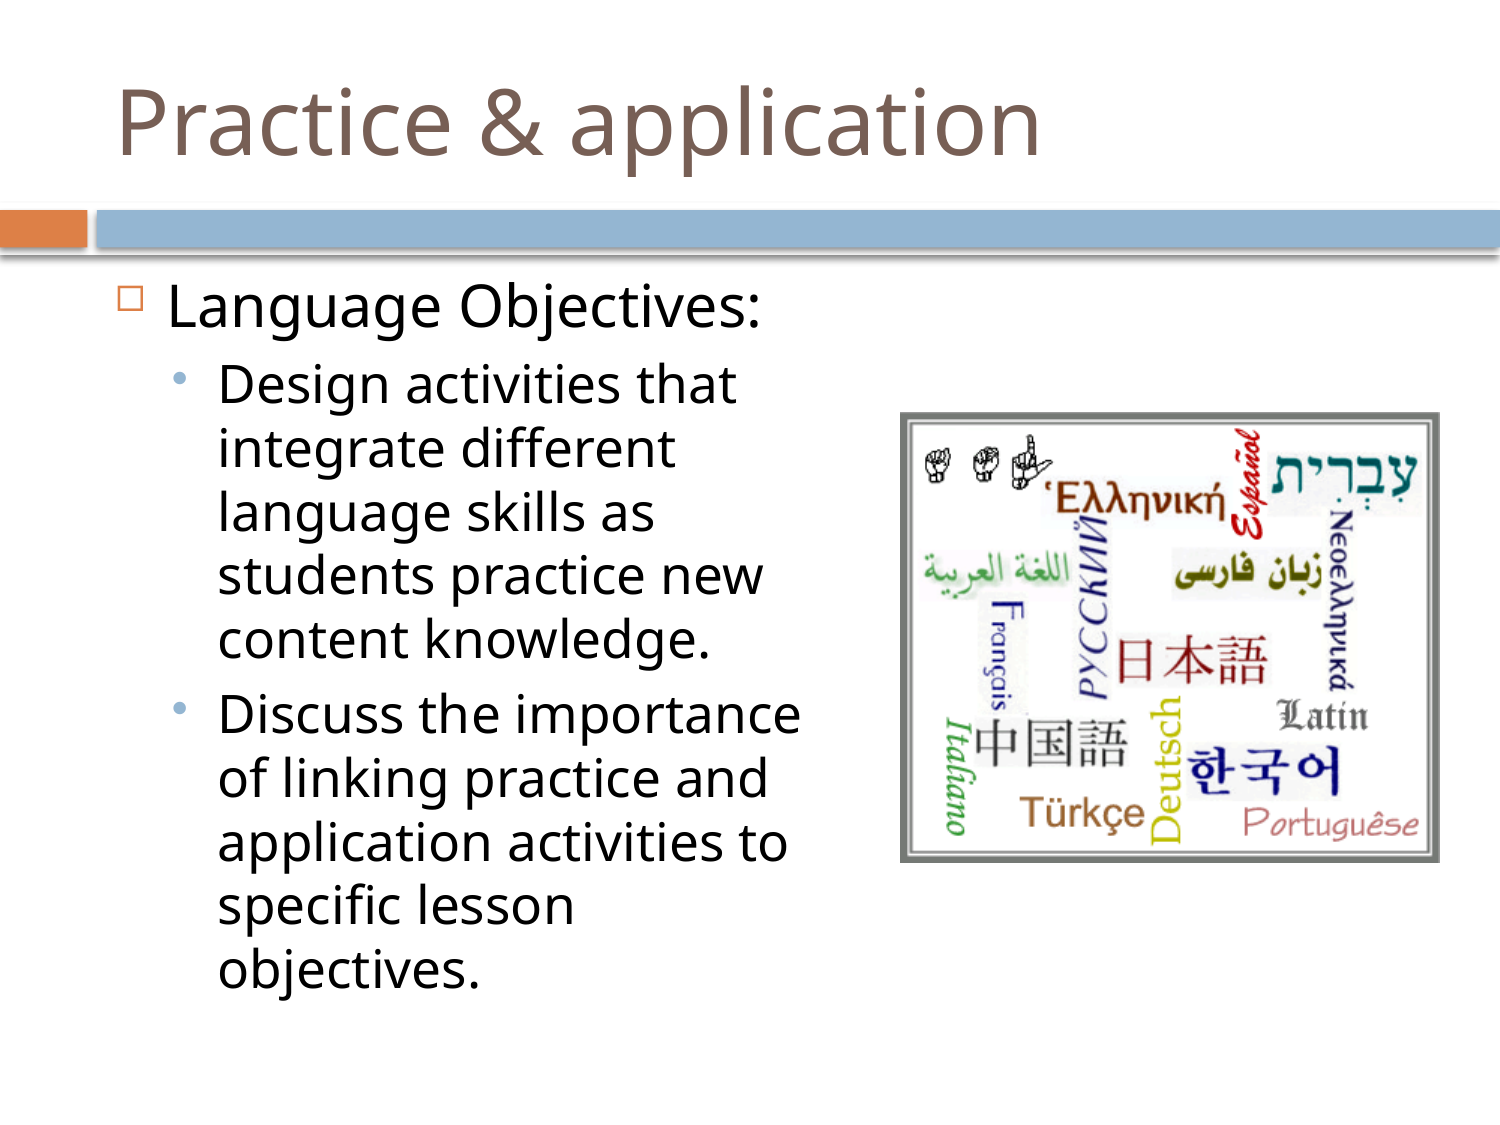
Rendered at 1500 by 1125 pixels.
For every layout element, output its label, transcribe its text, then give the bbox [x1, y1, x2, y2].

picture [899, 412, 1441, 863]
title Practice & application [99, 37, 1438, 200]
list Language Objectives: Design activities that integrate different language skills as students practice new content knowledge. Discuss the importance of linking practice and application activities to specific lesson objectives. [99, 260, 850, 1011]
